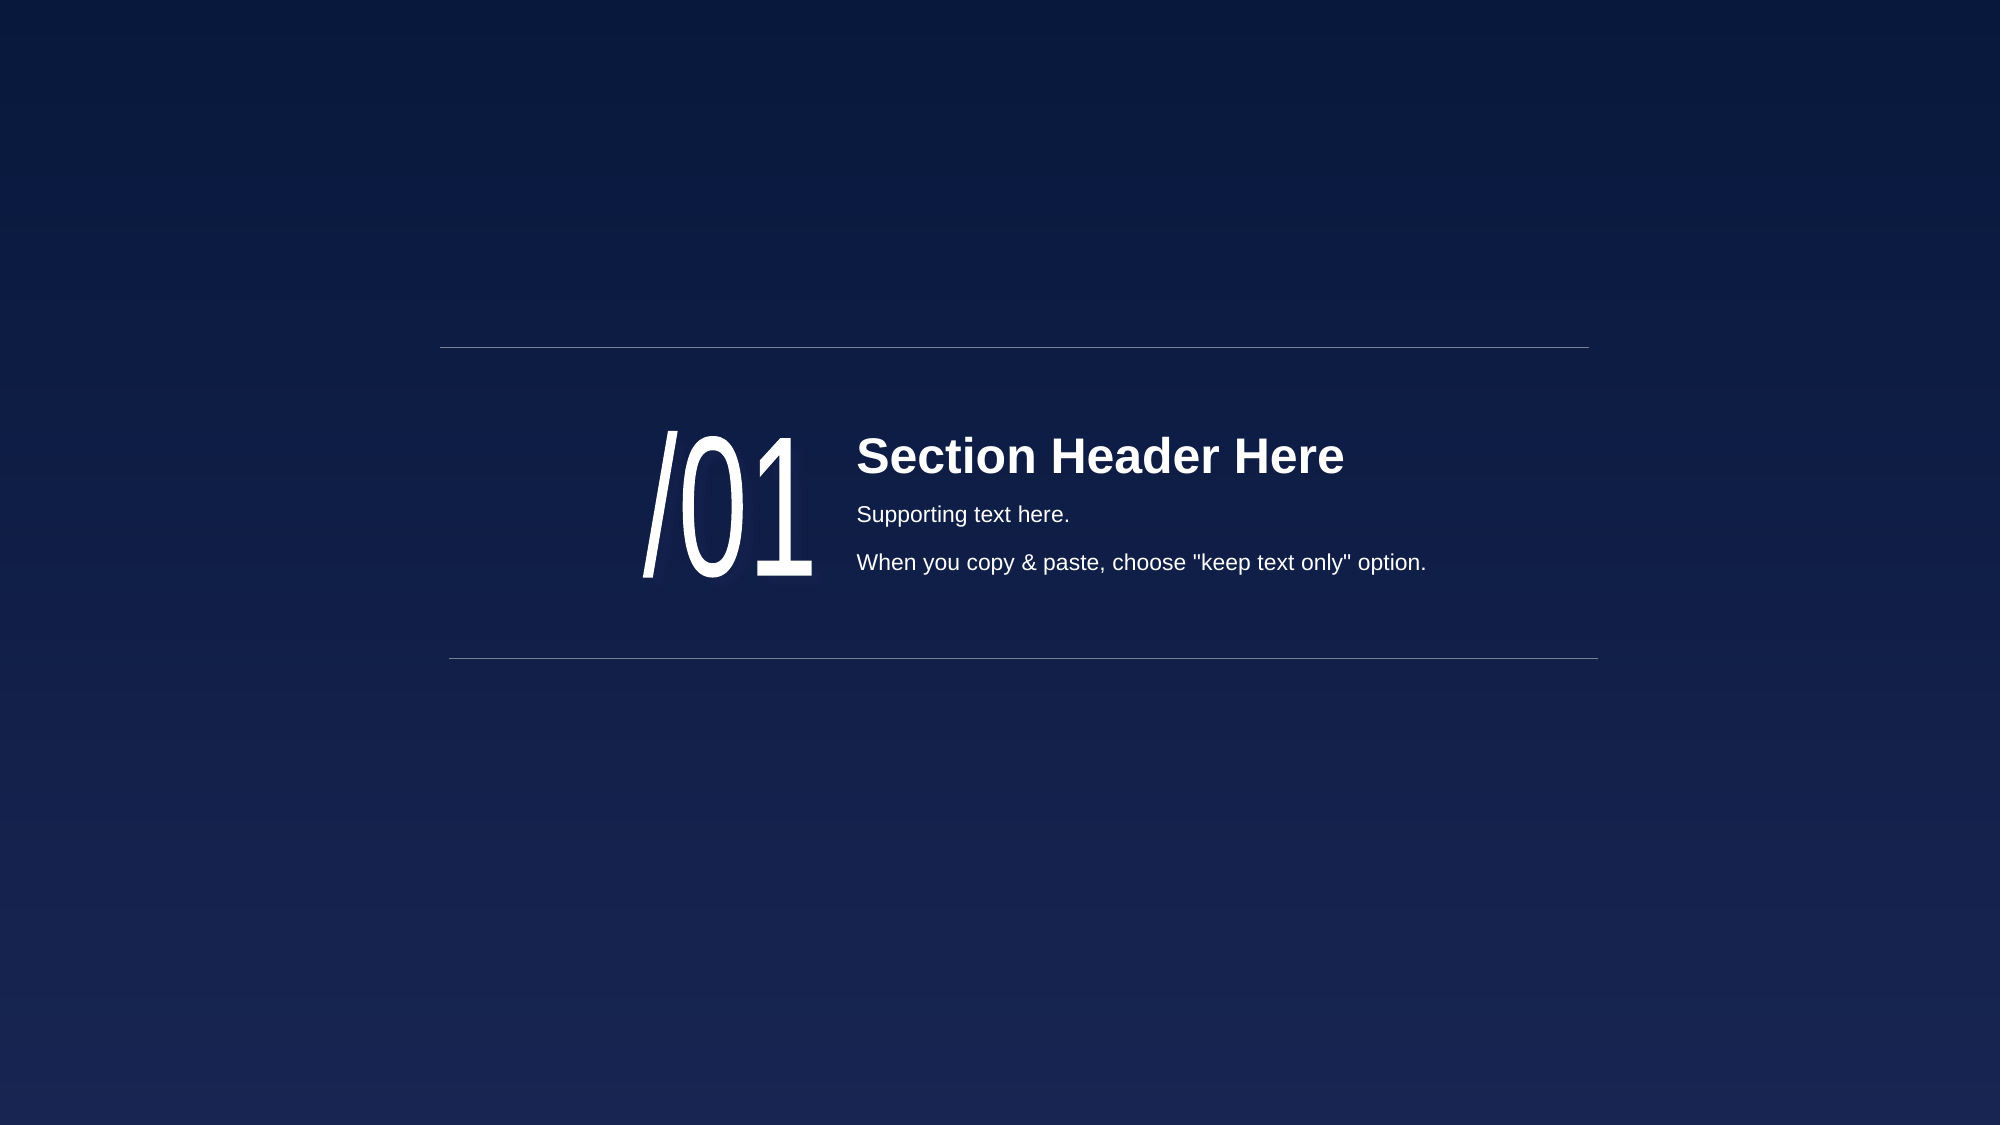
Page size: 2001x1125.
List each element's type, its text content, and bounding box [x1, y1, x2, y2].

list Supporting text here. When you copy & paste, choose "keep text only" option. [841, 491, 1731, 659]
title Section Header Here [841, 344, 1731, 491]
